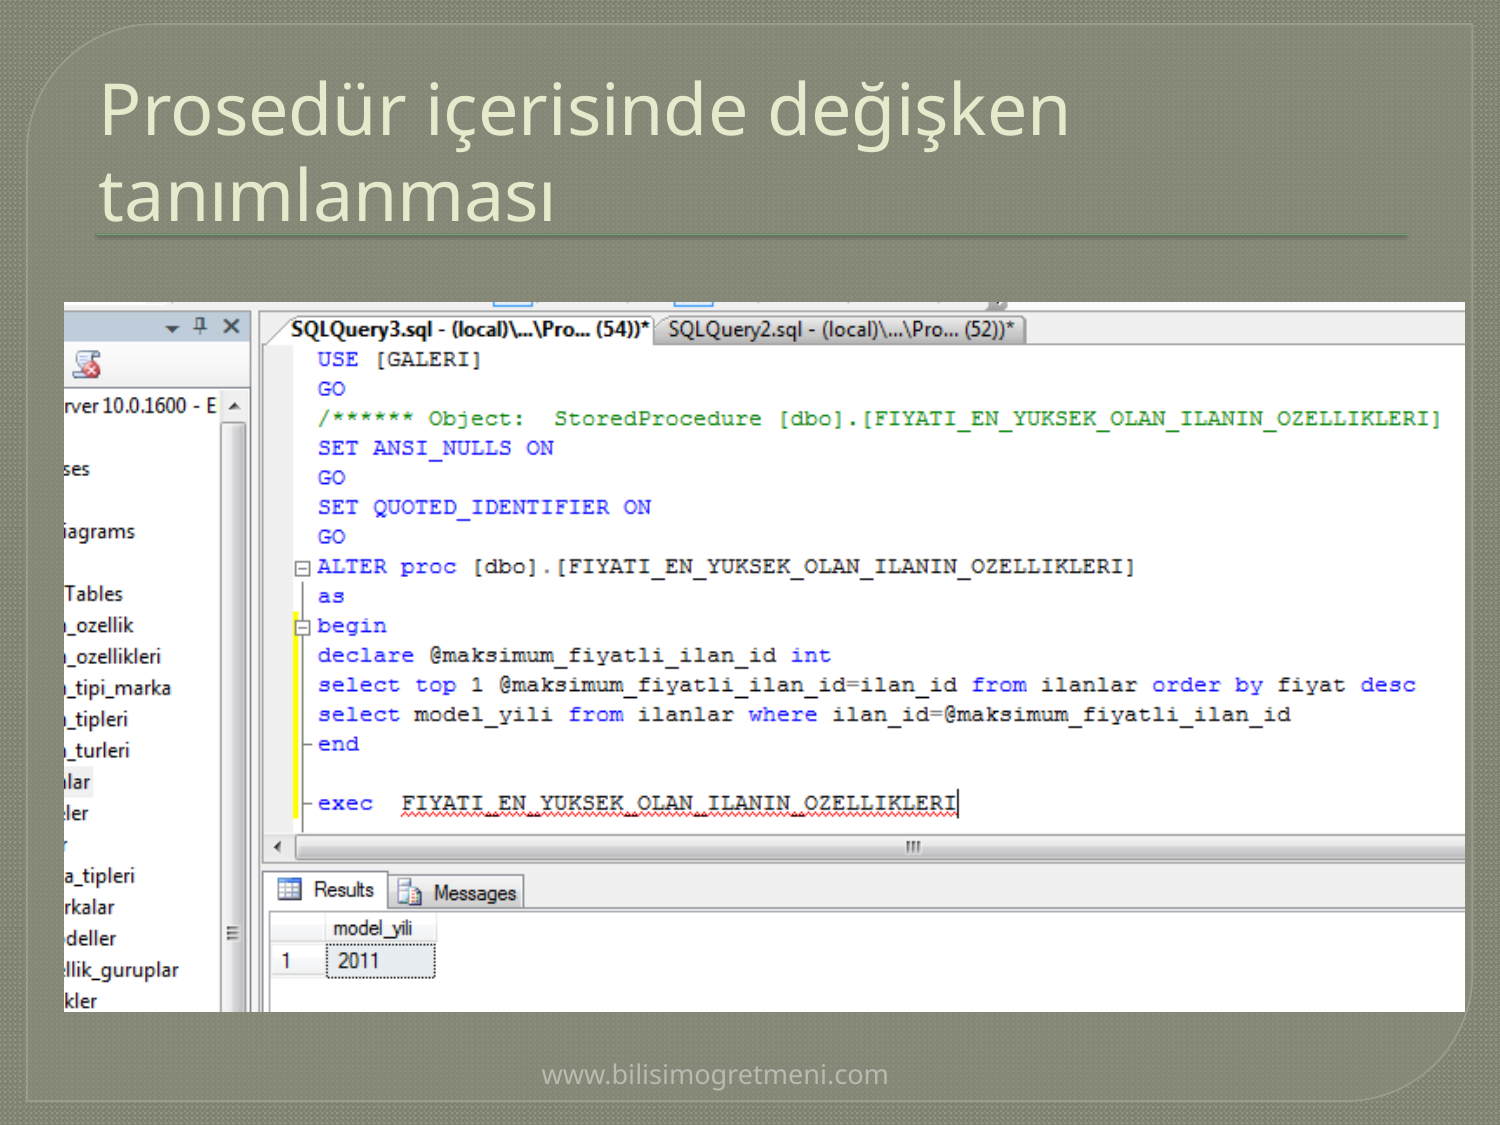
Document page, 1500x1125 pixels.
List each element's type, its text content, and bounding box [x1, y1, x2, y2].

footer www.bilisimogretmeni.com [212, 1050, 904, 1095]
picture [64, 302, 1466, 1012]
title Prosedür içerisinde değişken tanımlanması [76, 56, 1427, 244]
